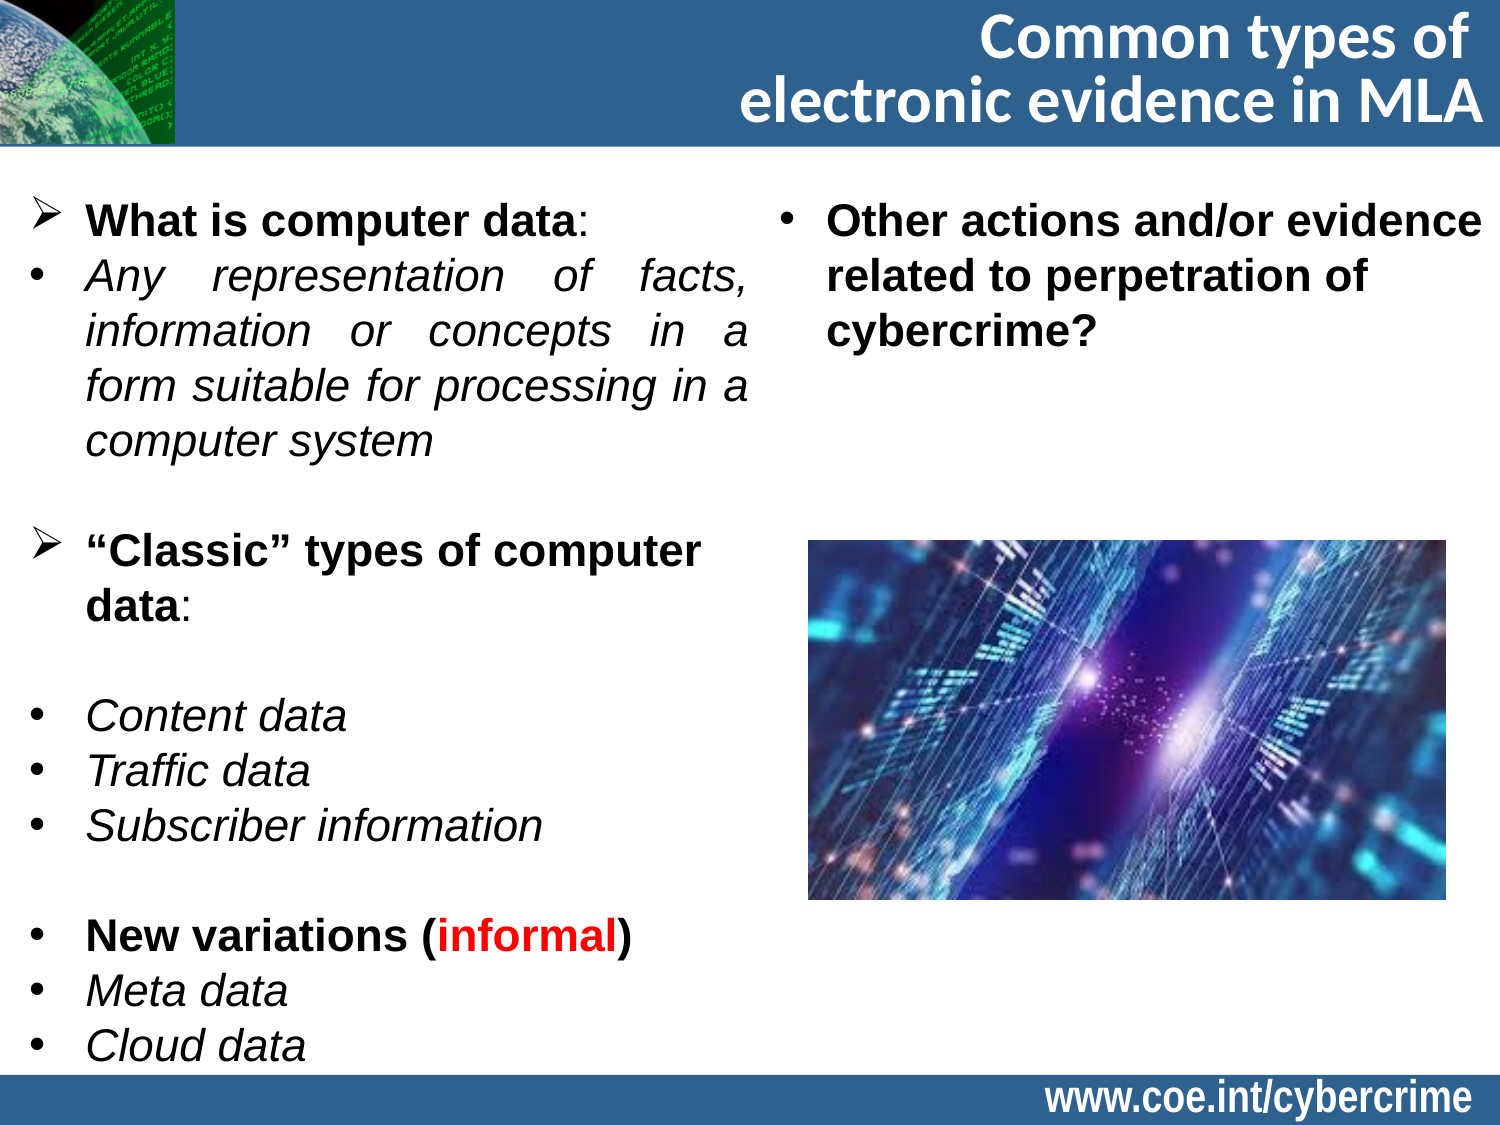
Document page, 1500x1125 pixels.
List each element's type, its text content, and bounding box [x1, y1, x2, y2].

text_box www.coe.int/cybercrime [1030, 1059, 1500, 1125]
text_box Other actions and/or evidence related to perpetration of cybercrime? [764, 182, 1500, 363]
picture [0, 0, 175, 144]
text_box Common types of electronic evidence in MLA [177, 0, 1500, 149]
text_box [0, 1073, 1030, 1125]
text_box What is computer data: Any representation of facts, information or concepts in a form suitable for processing in a computer system “Classic” types of computer data: Content data Traffic data Subscriber information New variations (informal) Meta data Cloud data [14, 183, 765, 1079]
picture [808, 540, 1446, 900]
